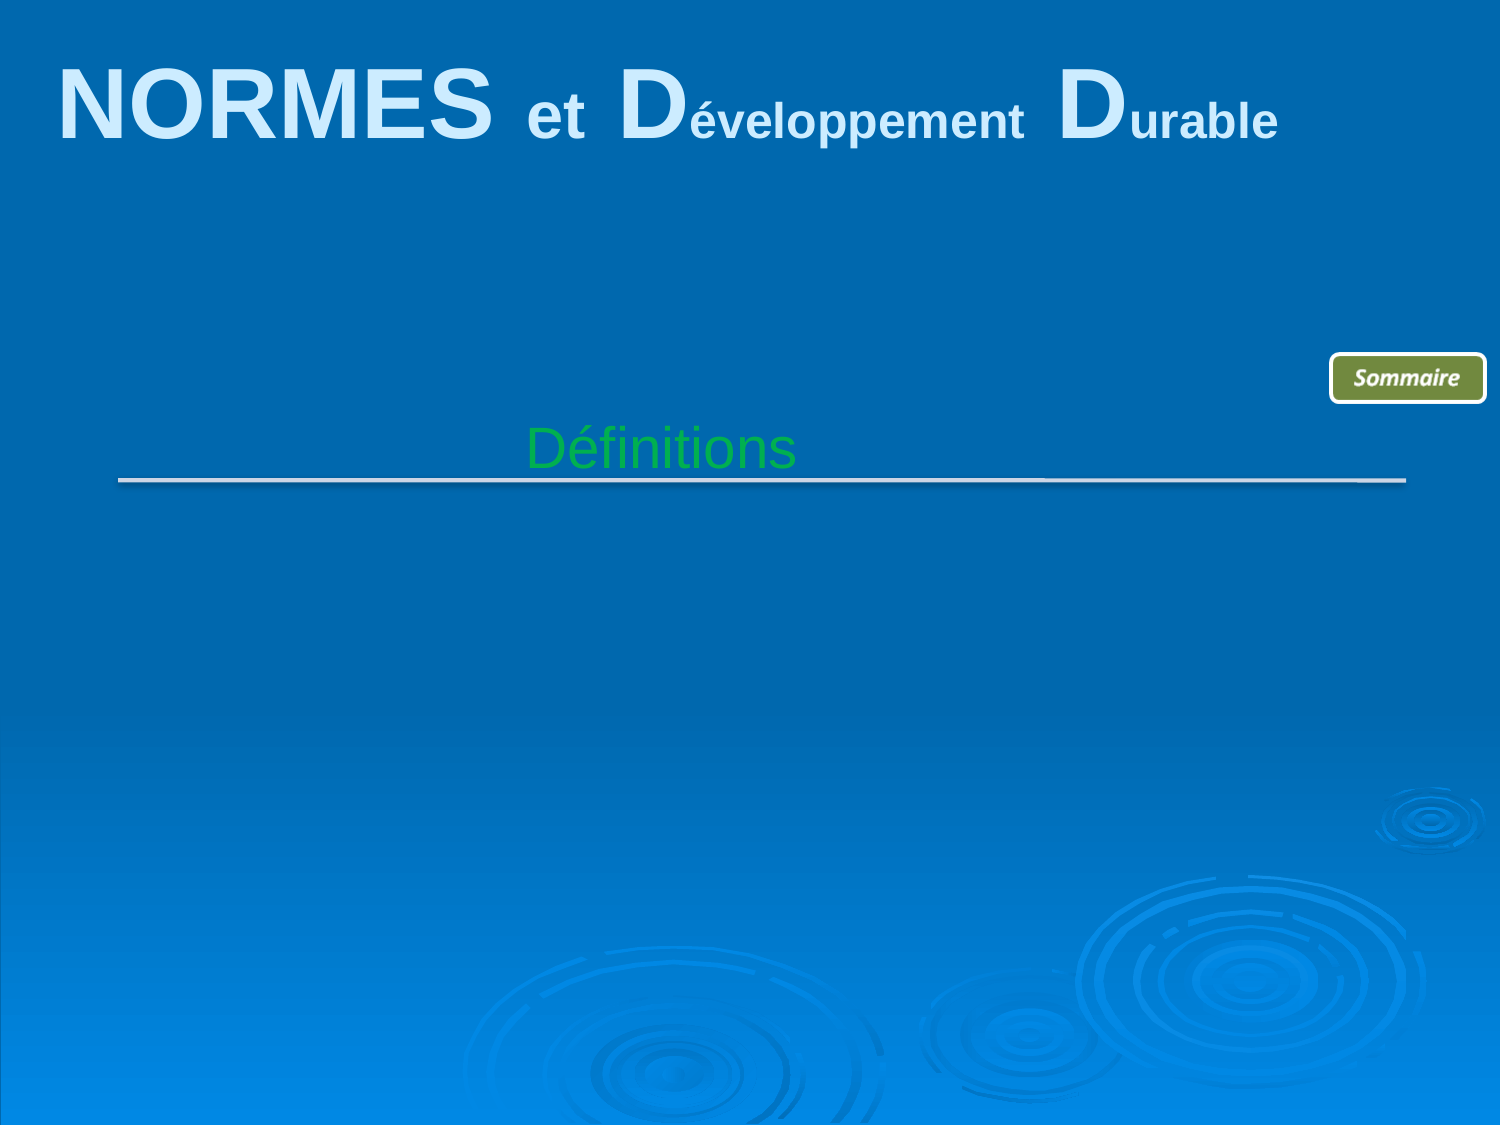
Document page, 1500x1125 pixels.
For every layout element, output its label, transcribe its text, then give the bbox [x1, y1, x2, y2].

title Définitions [105, 398, 1219, 493]
text_box NORMES et Développement Durable [0, 0, 1336, 187]
picture [1328, 351, 1489, 405]
